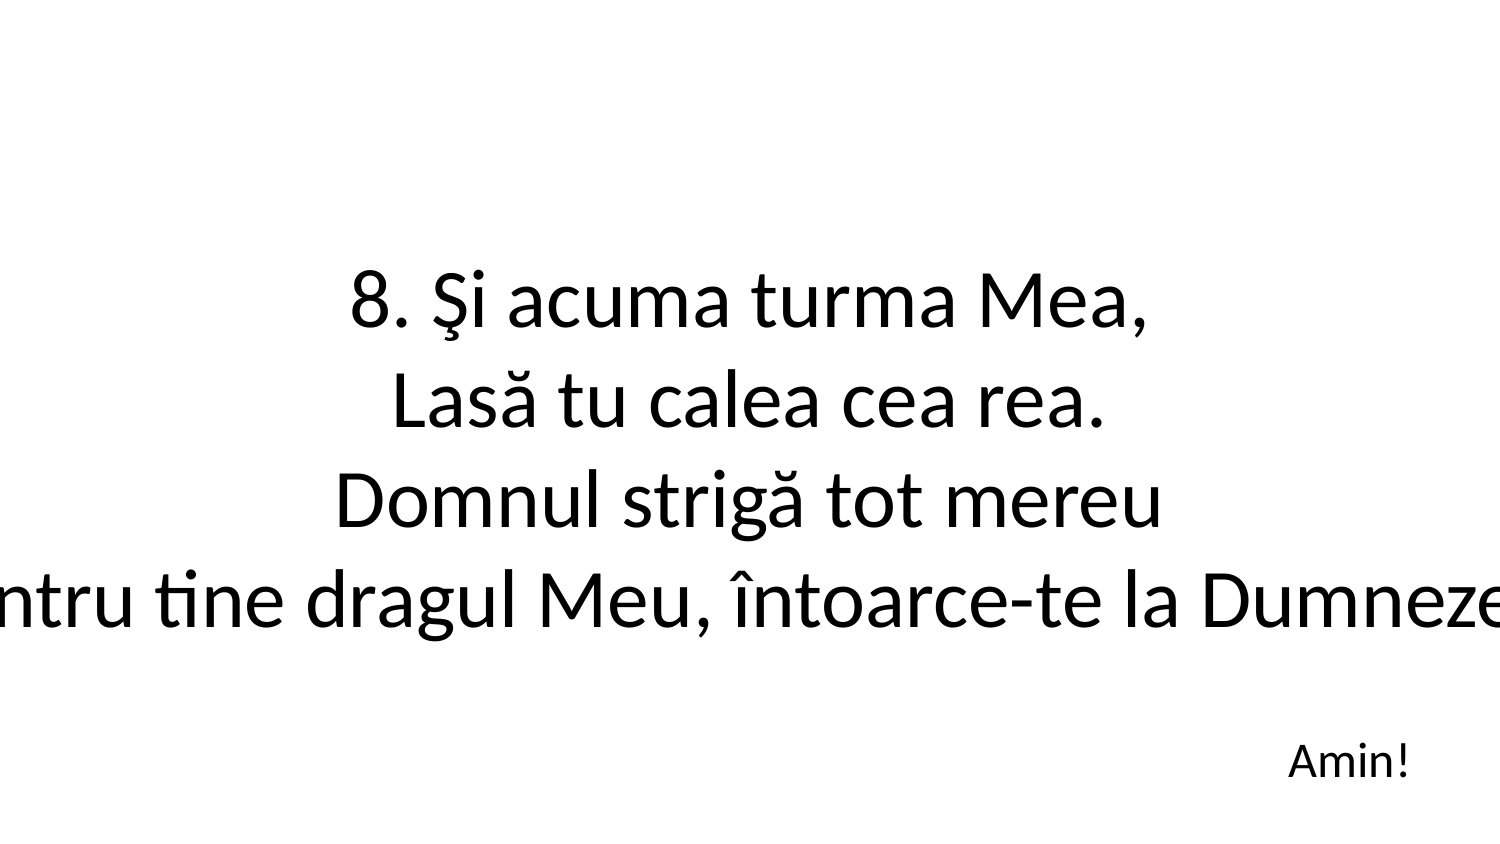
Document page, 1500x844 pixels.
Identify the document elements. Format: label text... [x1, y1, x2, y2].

text_box Amin! [1273, 674, 1427, 795]
text_box 8. Şi acuma turma Mea, Lasă tu calea cea rea. Domnul strigă tot mereu Pentru tine dragul Meu, întoarce-te la Dumnezeu! [0, 192, 1500, 652]
